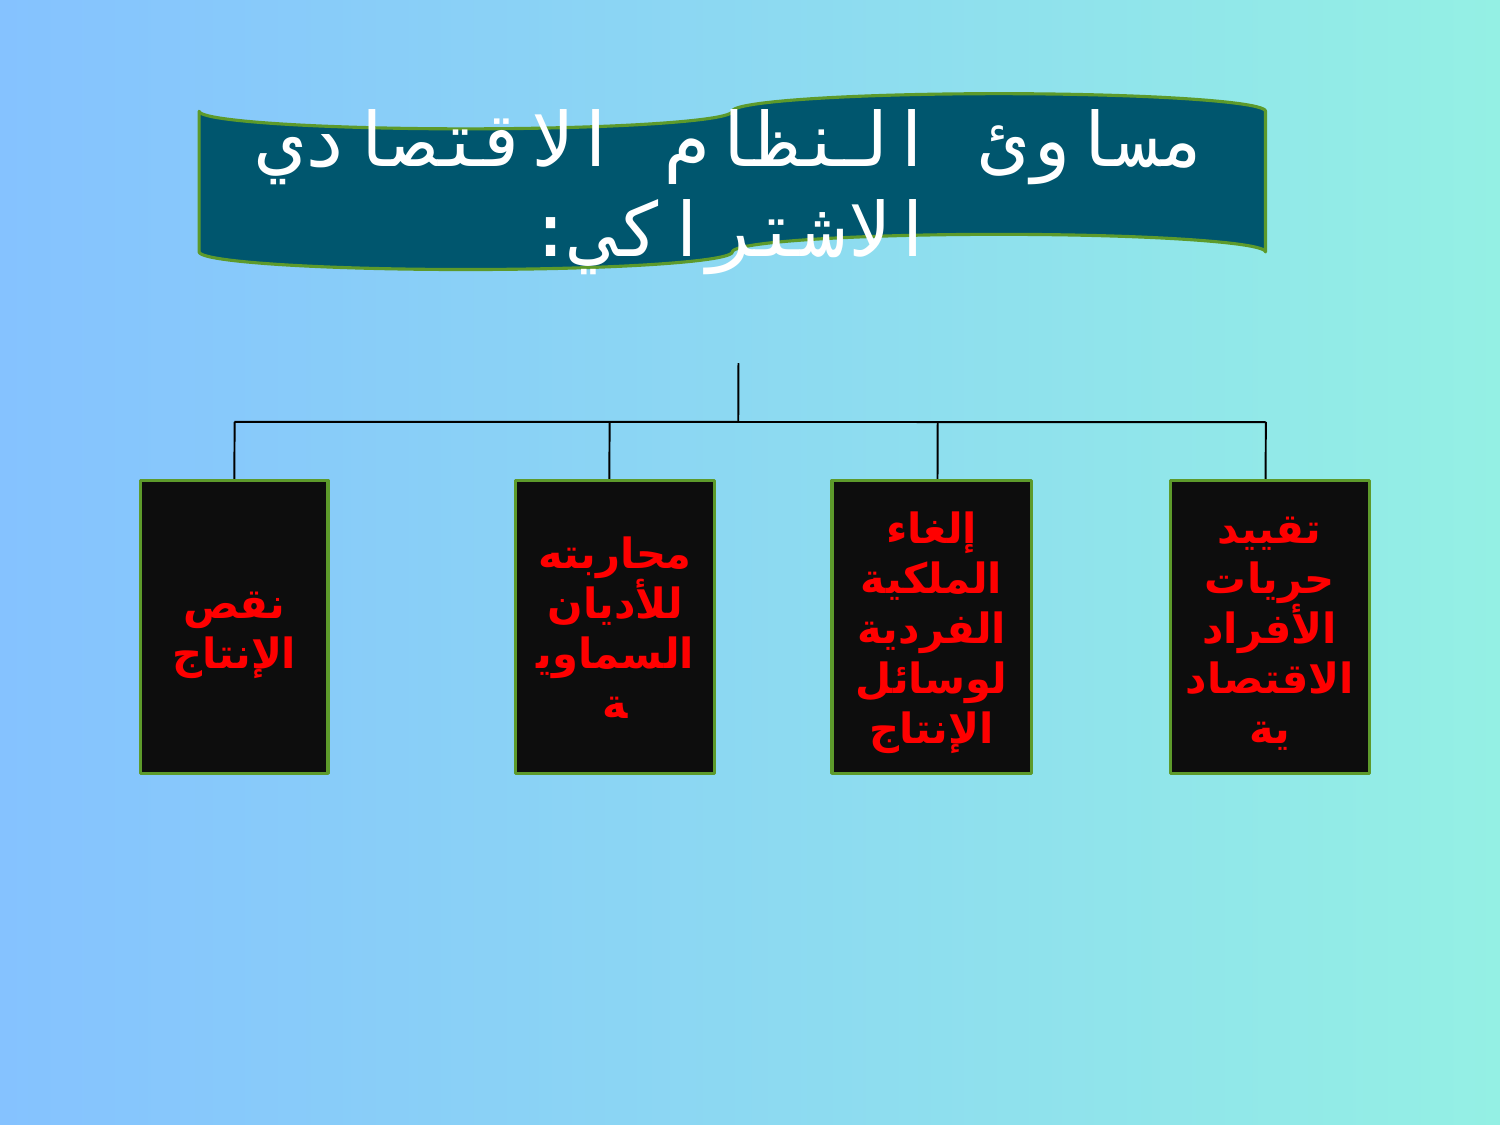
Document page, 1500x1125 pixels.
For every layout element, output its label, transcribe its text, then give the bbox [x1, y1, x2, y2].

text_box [140, 362, 1370, 774]
text_box مساوئ النظام الاقتصادي الاشتراكي: [197, 92, 1268, 272]
